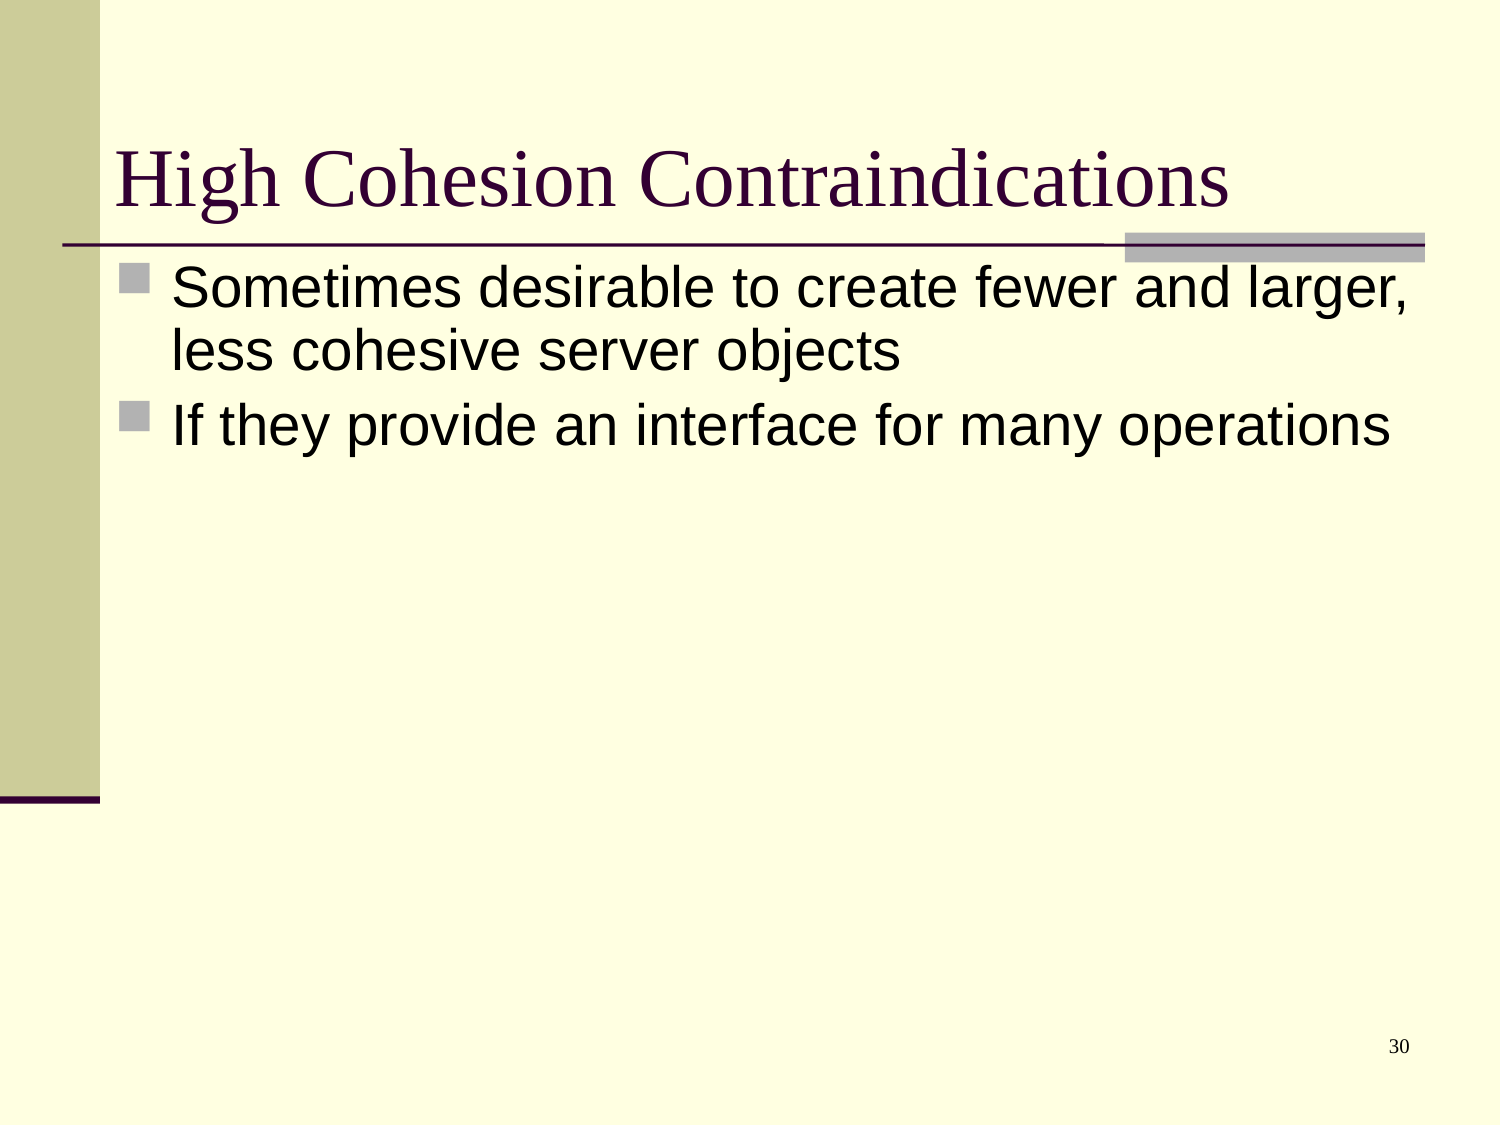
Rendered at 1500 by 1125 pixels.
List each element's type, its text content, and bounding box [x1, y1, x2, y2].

title High Cohesion Contraindications [99, 99, 1299, 246]
list Sometimes desirable to create fewer and larger, less cohesive server objects If they provide an interface for many operations [99, 249, 1447, 988]
slide_number 30 [1112, 1024, 1426, 1101]
